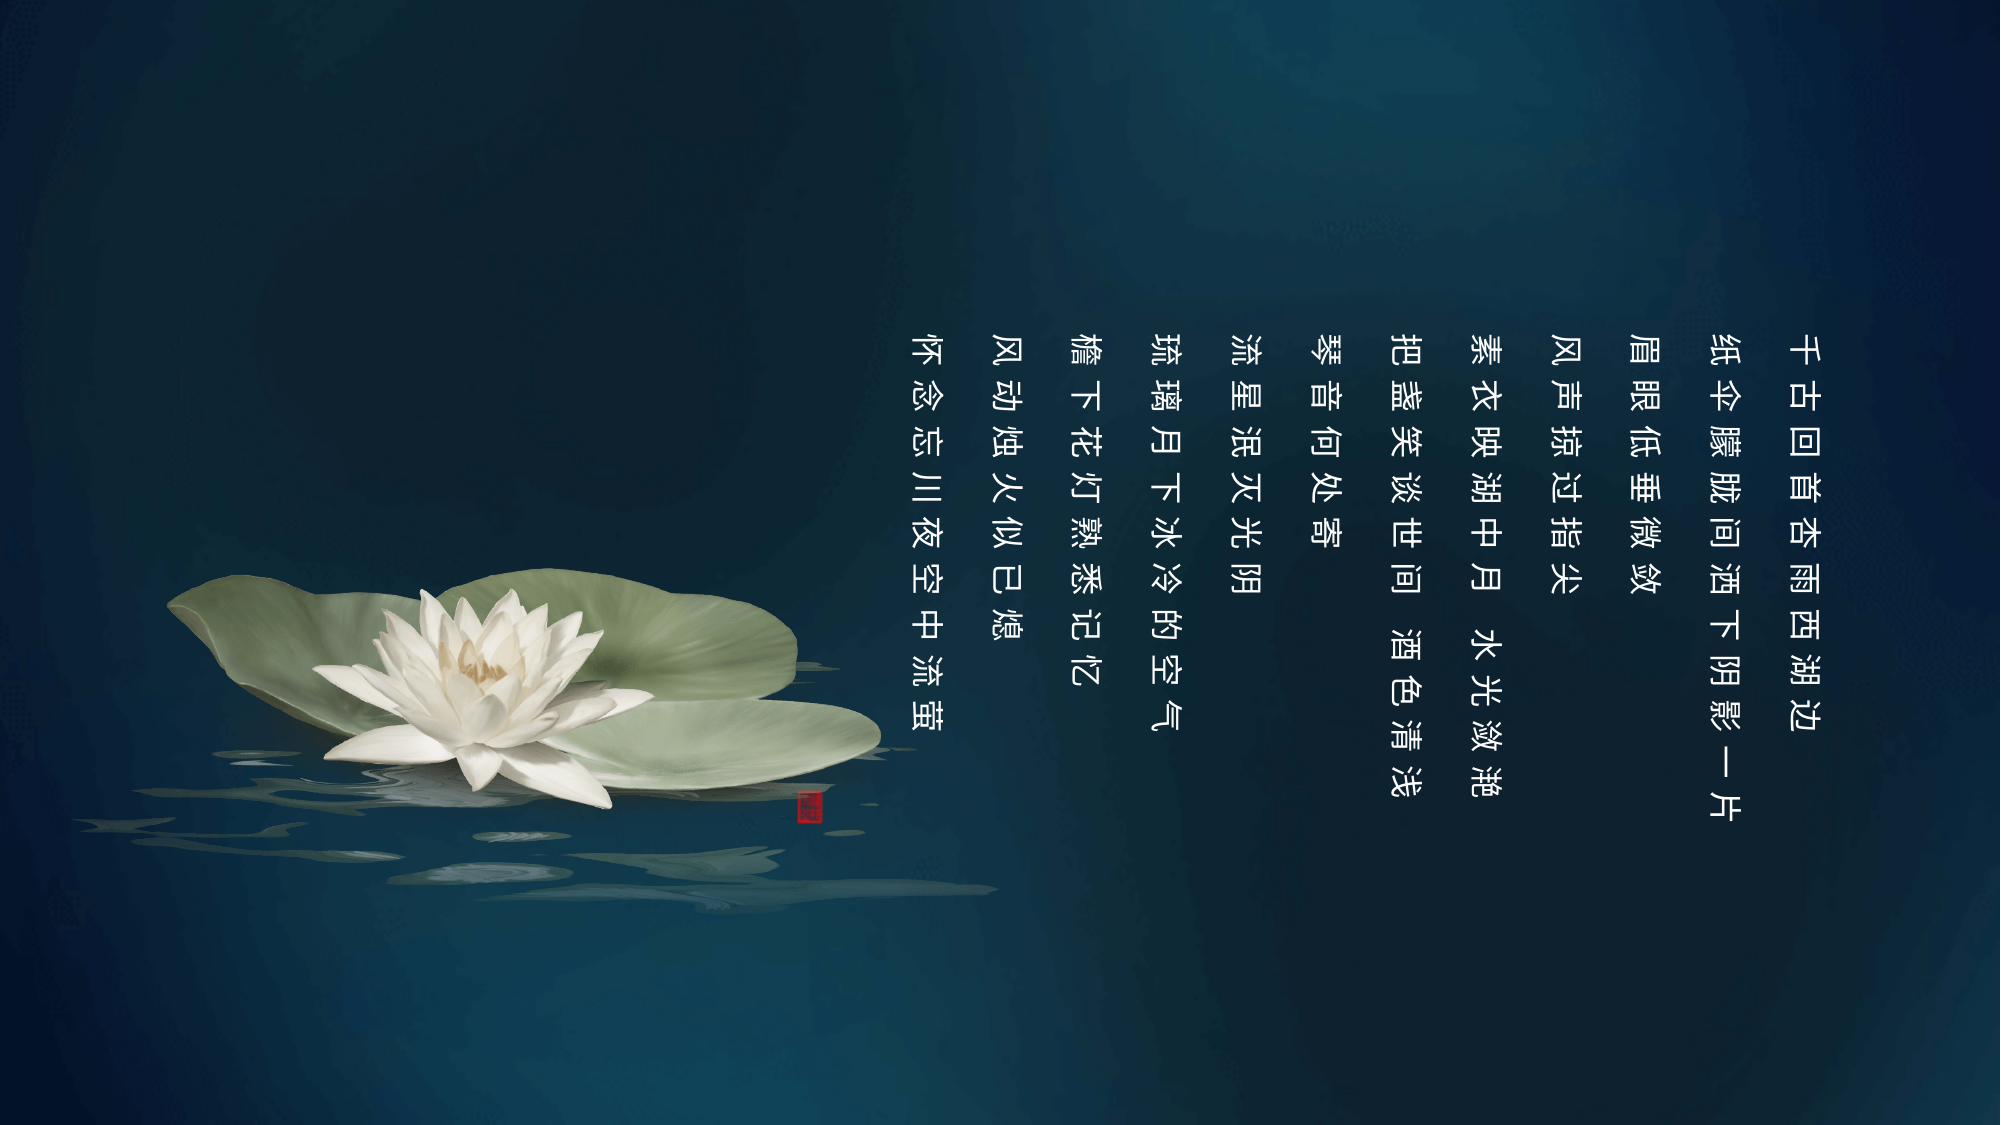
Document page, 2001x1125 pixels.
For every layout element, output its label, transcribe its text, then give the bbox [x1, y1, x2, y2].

picture [0, 0, 2000, 1125]
text_box 千古回首杏雨西湖边 纸伞朦胧间洒下阴影一片 眉眼低垂微敛 风声掠过指尖 素衣映湖中月 水光潋滟 把盏笑谈世间 酒色清浅 琴音何处寄 流星泯灭光阴 琉璃月下冰冷的空气 檐下花灯熟悉记忆 风动烛火似已熄 怀念忘川夜空中流萤 [883, 326, 1842, 1037]
